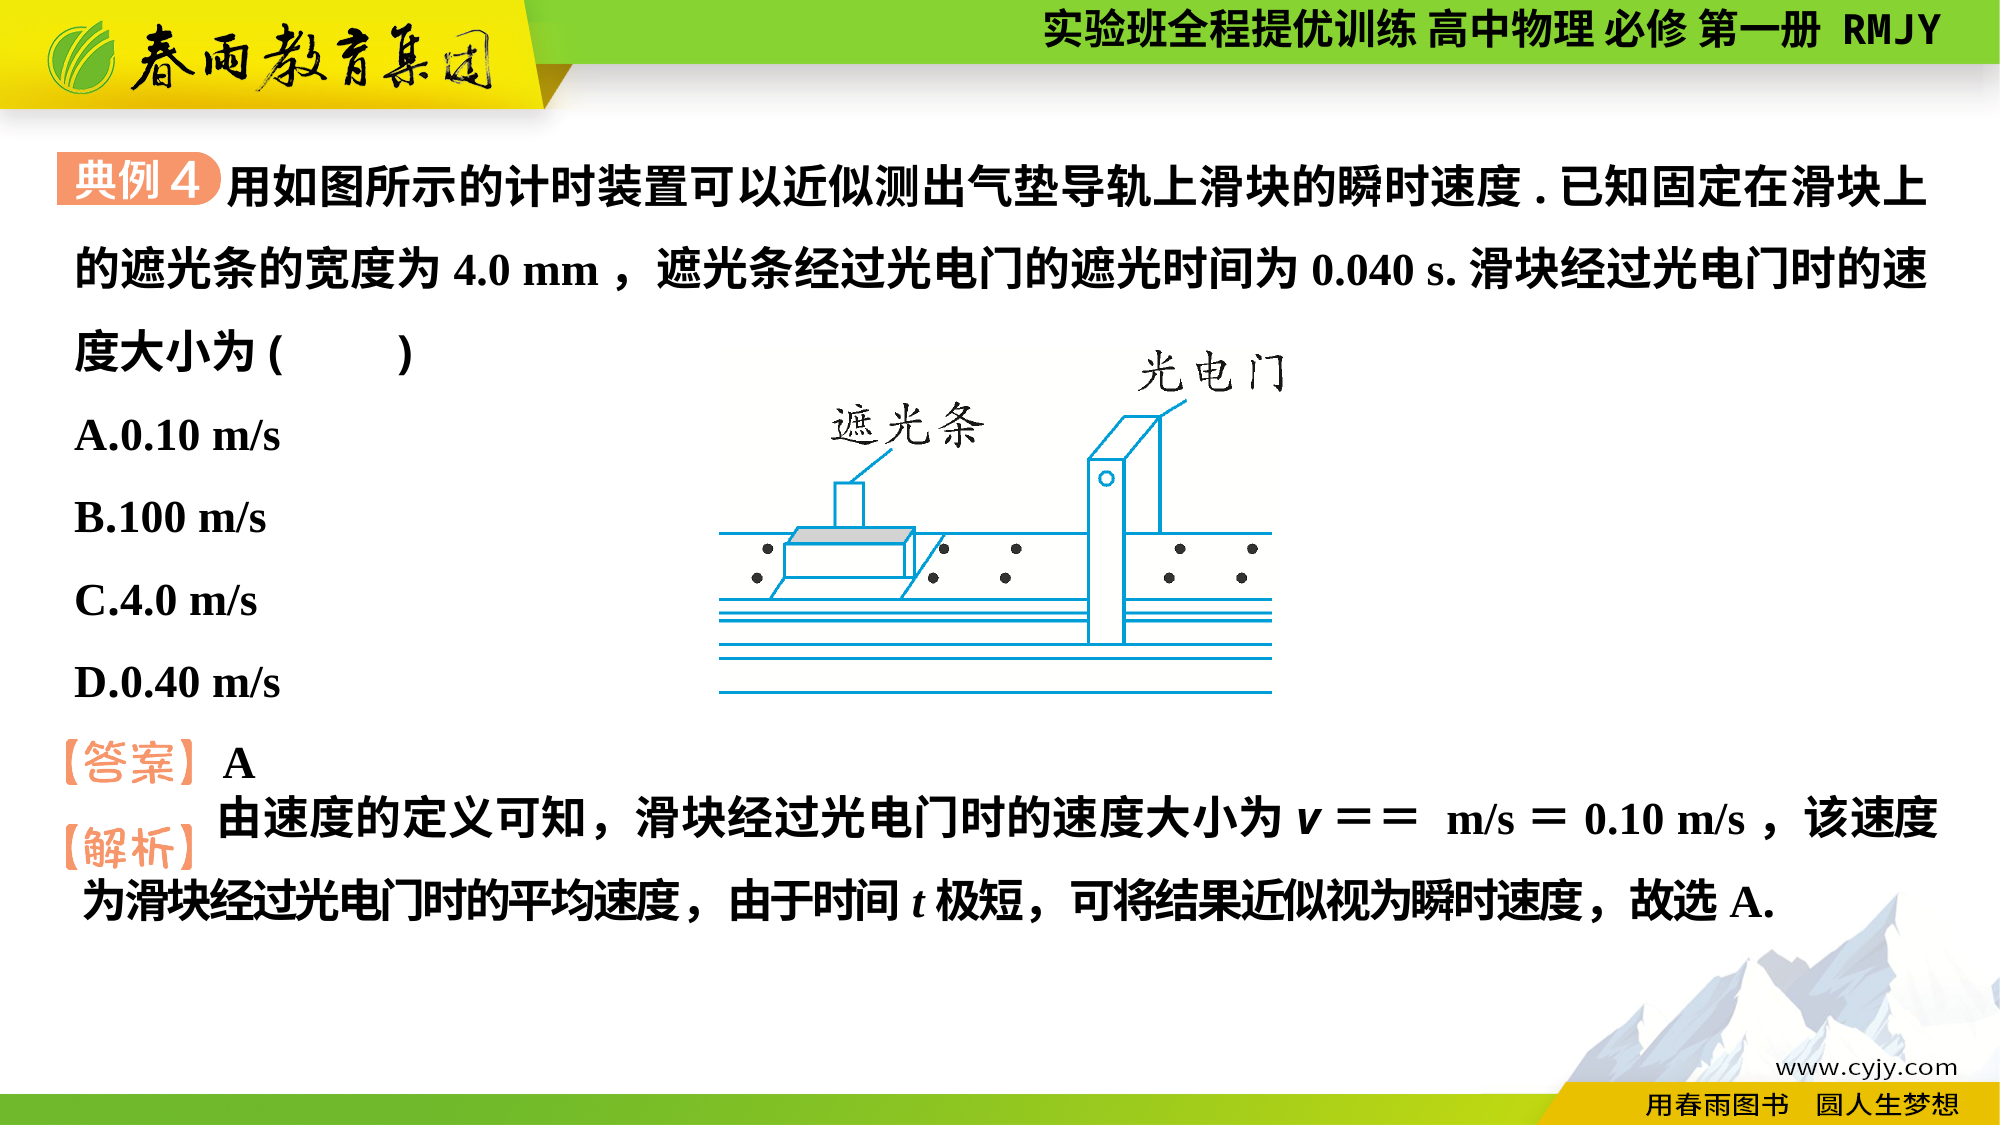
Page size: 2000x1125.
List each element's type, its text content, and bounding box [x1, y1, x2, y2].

list 用如图所示的计时装置可以近似测出气垫导轨上滑块的瞬时速度.已知固定在滑块上的遮光条的宽度为4.0 mm，遮光条经过光电门的遮光时间为0.040 s.滑块经过光电门时的速度大小为( ) A.0.10 m/s B.100 m/s C.4.0 m/s D.0.40 m/s [59, 122, 1944, 721]
text_box A [207, 725, 271, 795]
picture [0, 0, 2000, 1125]
